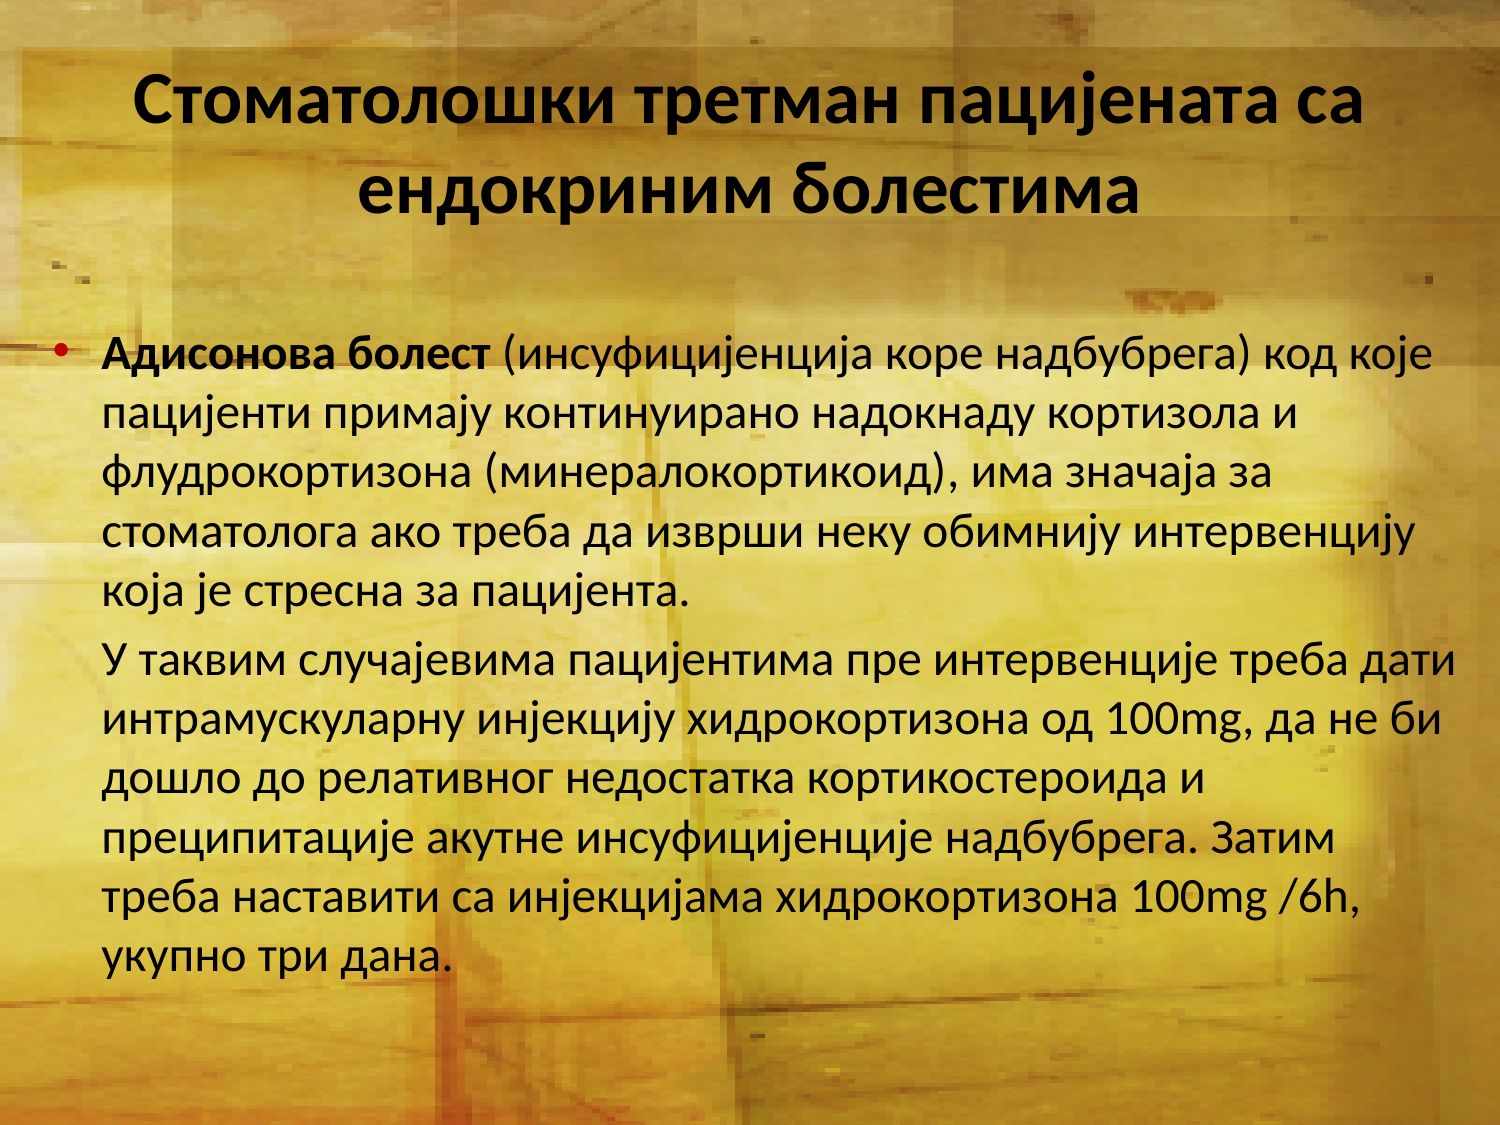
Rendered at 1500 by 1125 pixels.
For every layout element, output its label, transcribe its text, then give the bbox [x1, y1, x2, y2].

list Адисонова болест (инсуфицијенција коре надбубрега) код које пацијенти примају континуирано надокнаду кортизола и флудрокортизона (минералокортикоид), има значаја за стоматолога ако треба да изврши неку обимнију интервенцију која је стресна за пацијента. У таквим случајевима пацијентима пре интервенције треба дати интрамускуларну инјекцију хидрокортизона од 100mg, да не би дошло до релативног недостатка кортикостероида и преципитације акутне инсуфицијенције надбубрега. Затим треба наставити са инјекцијама хидрокортизона 100mg /6h, укупно три дана. [37, 312, 1475, 1005]
picture [0, 0, 1500, 1125]
title Стоматолошки третман пацијената са ендокриним болестима [75, 45, 1425, 233]
